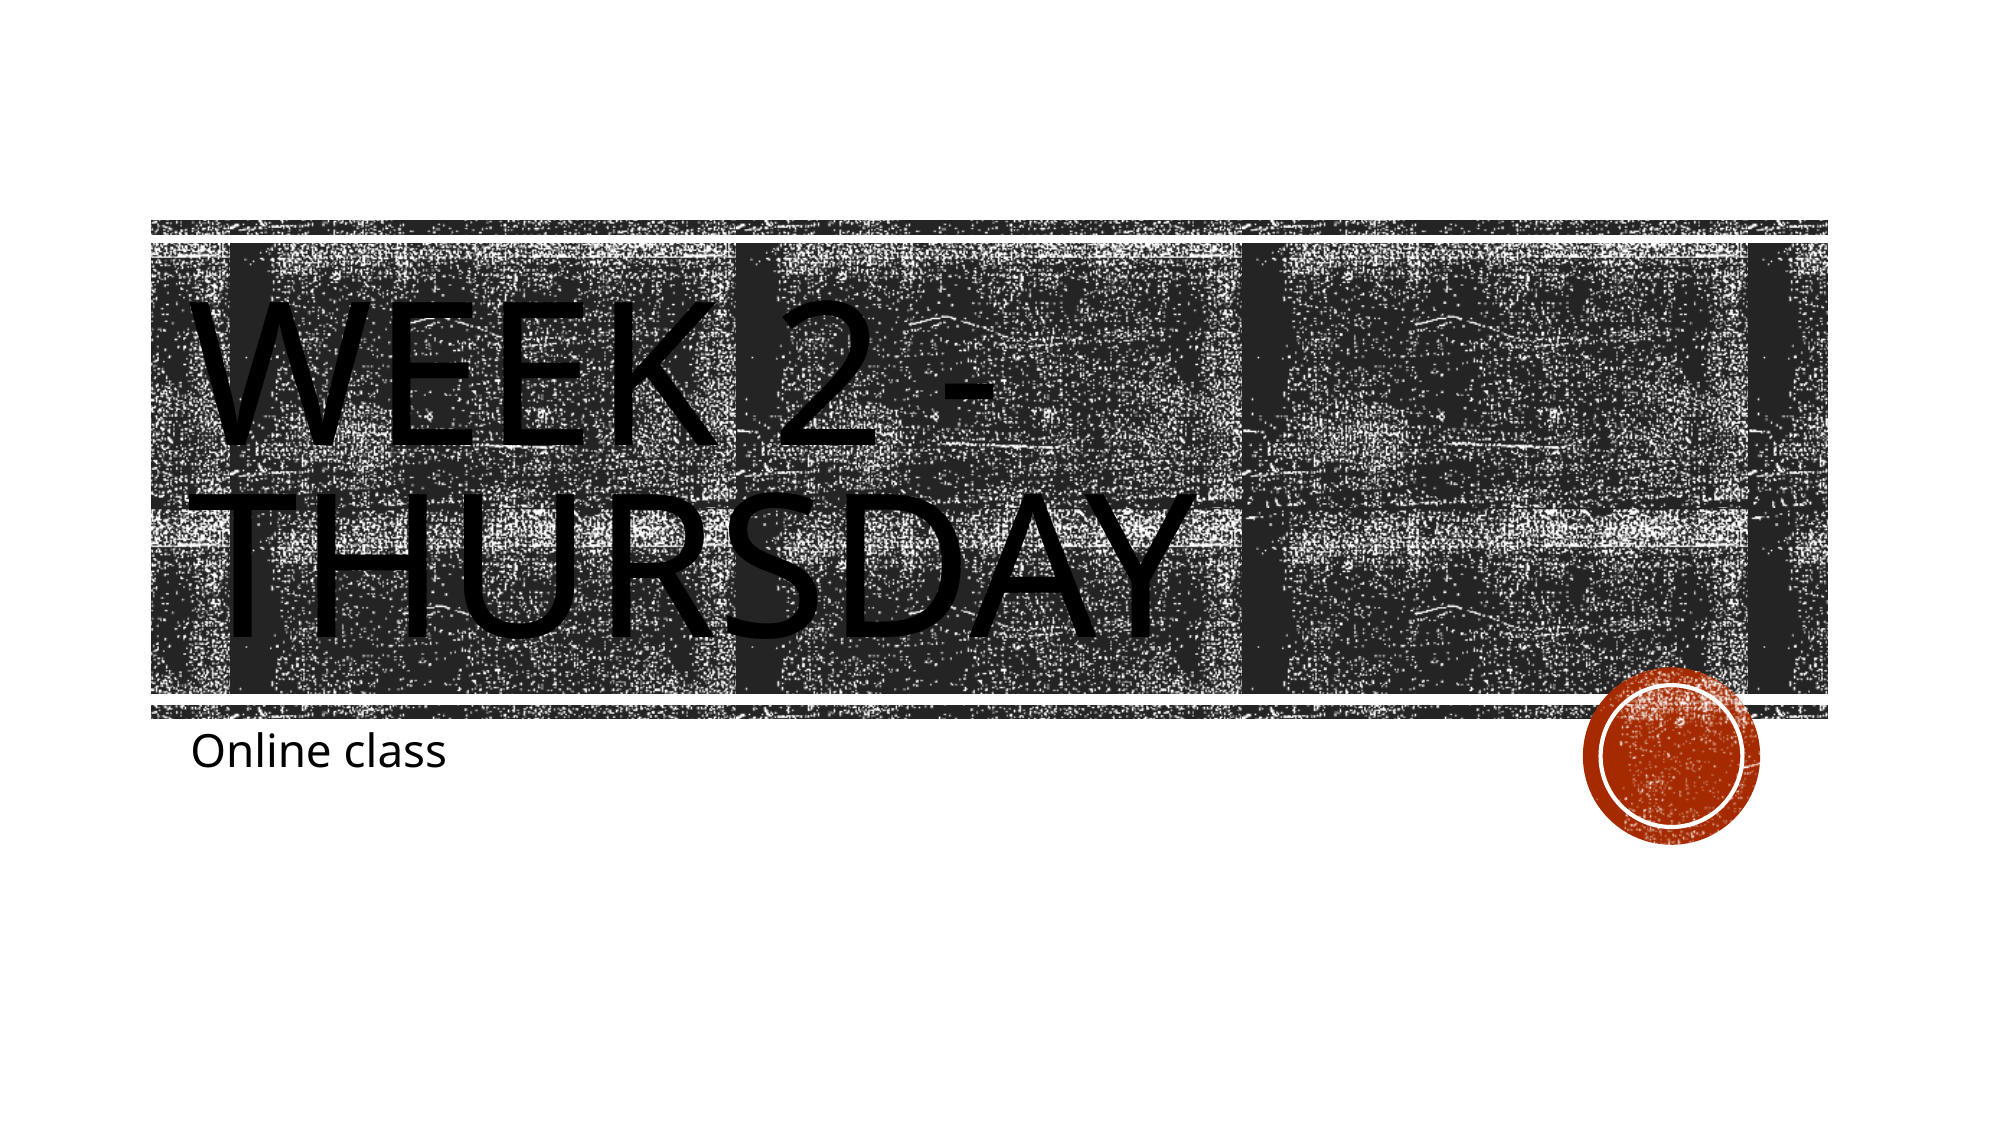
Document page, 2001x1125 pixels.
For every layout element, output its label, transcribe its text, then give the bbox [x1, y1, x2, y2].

subtitle Online class [175, 720, 1470, 896]
title Week 2 - Thursday [172, 234, 1808, 733]
